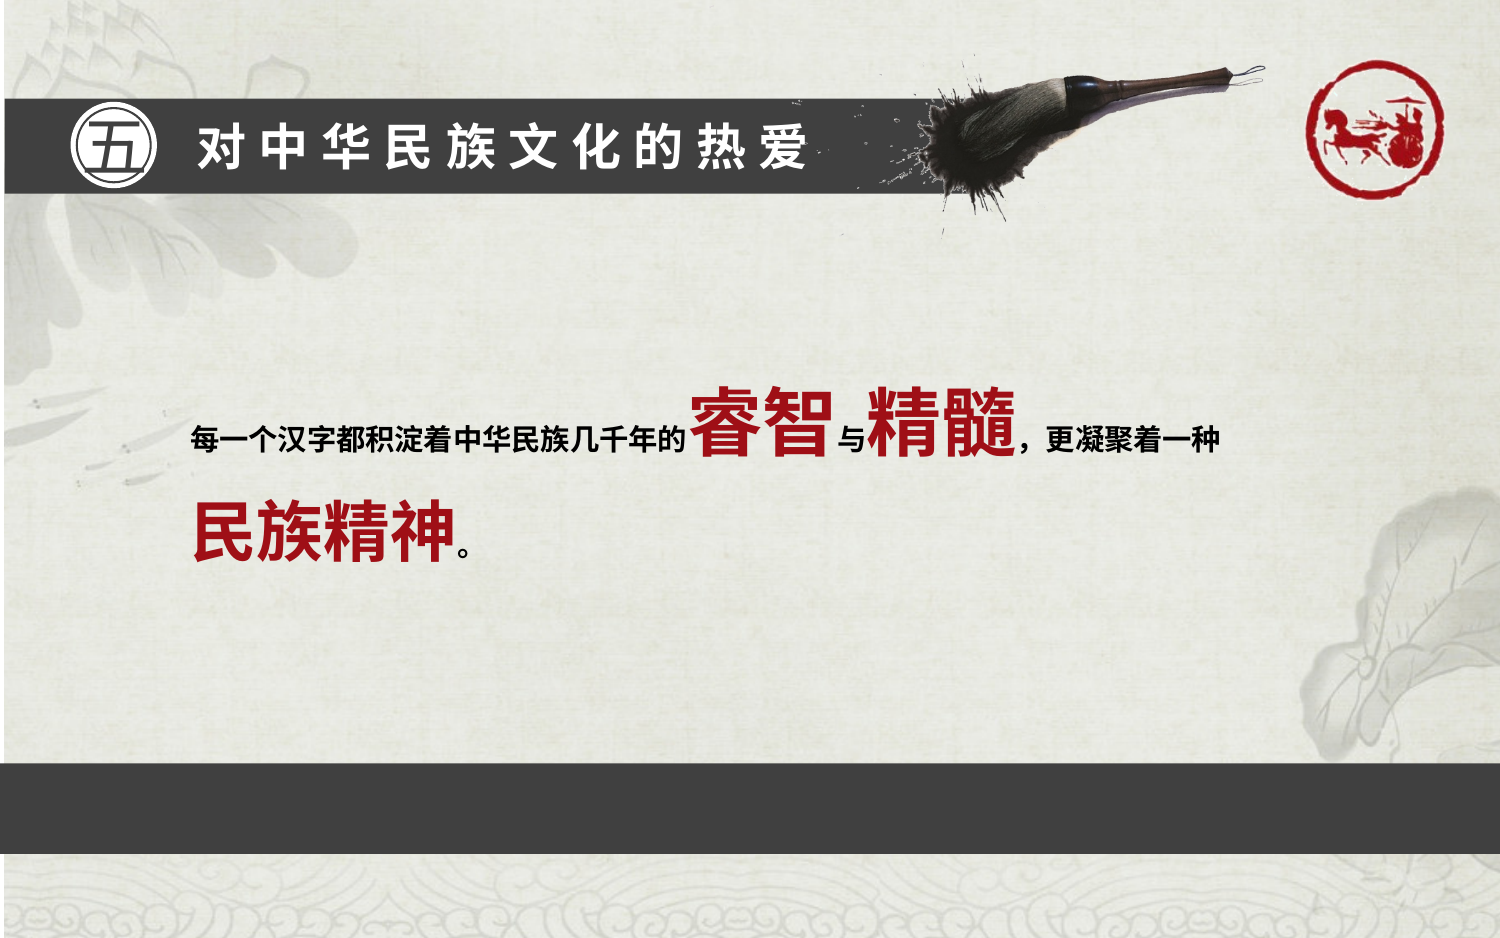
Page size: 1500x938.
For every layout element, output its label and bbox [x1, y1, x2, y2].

picture [4, 0, 1500, 938]
text_box [0, 762, 4, 855]
